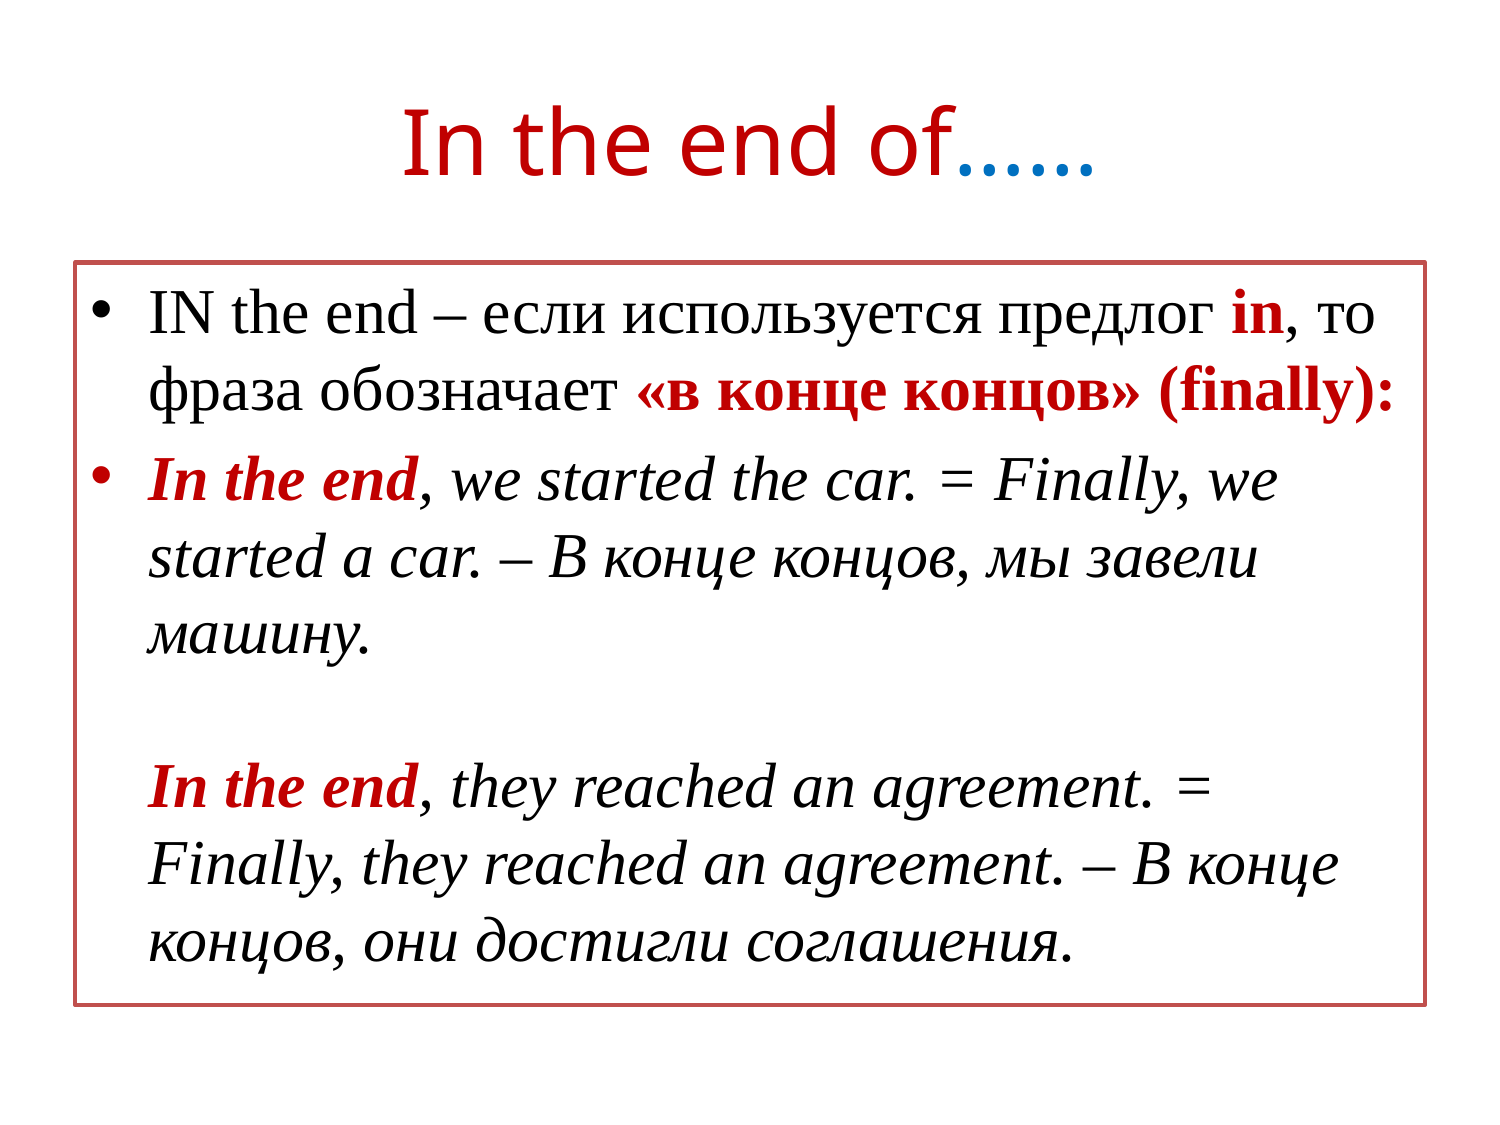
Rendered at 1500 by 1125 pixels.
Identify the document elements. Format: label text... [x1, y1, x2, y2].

list IN the end – если используется предлог in, то фраза обозначает «в конце концов» (finally): In the end, we started the car. = Finally, we started a car. – В конце концов, мы завели машину. In the end, they reached an agreement. = Finally, they reached an agreement. – В конце концов, они достигли соглашения. [73, 260, 1427, 1007]
title In the end of…… [75, 45, 1425, 233]
